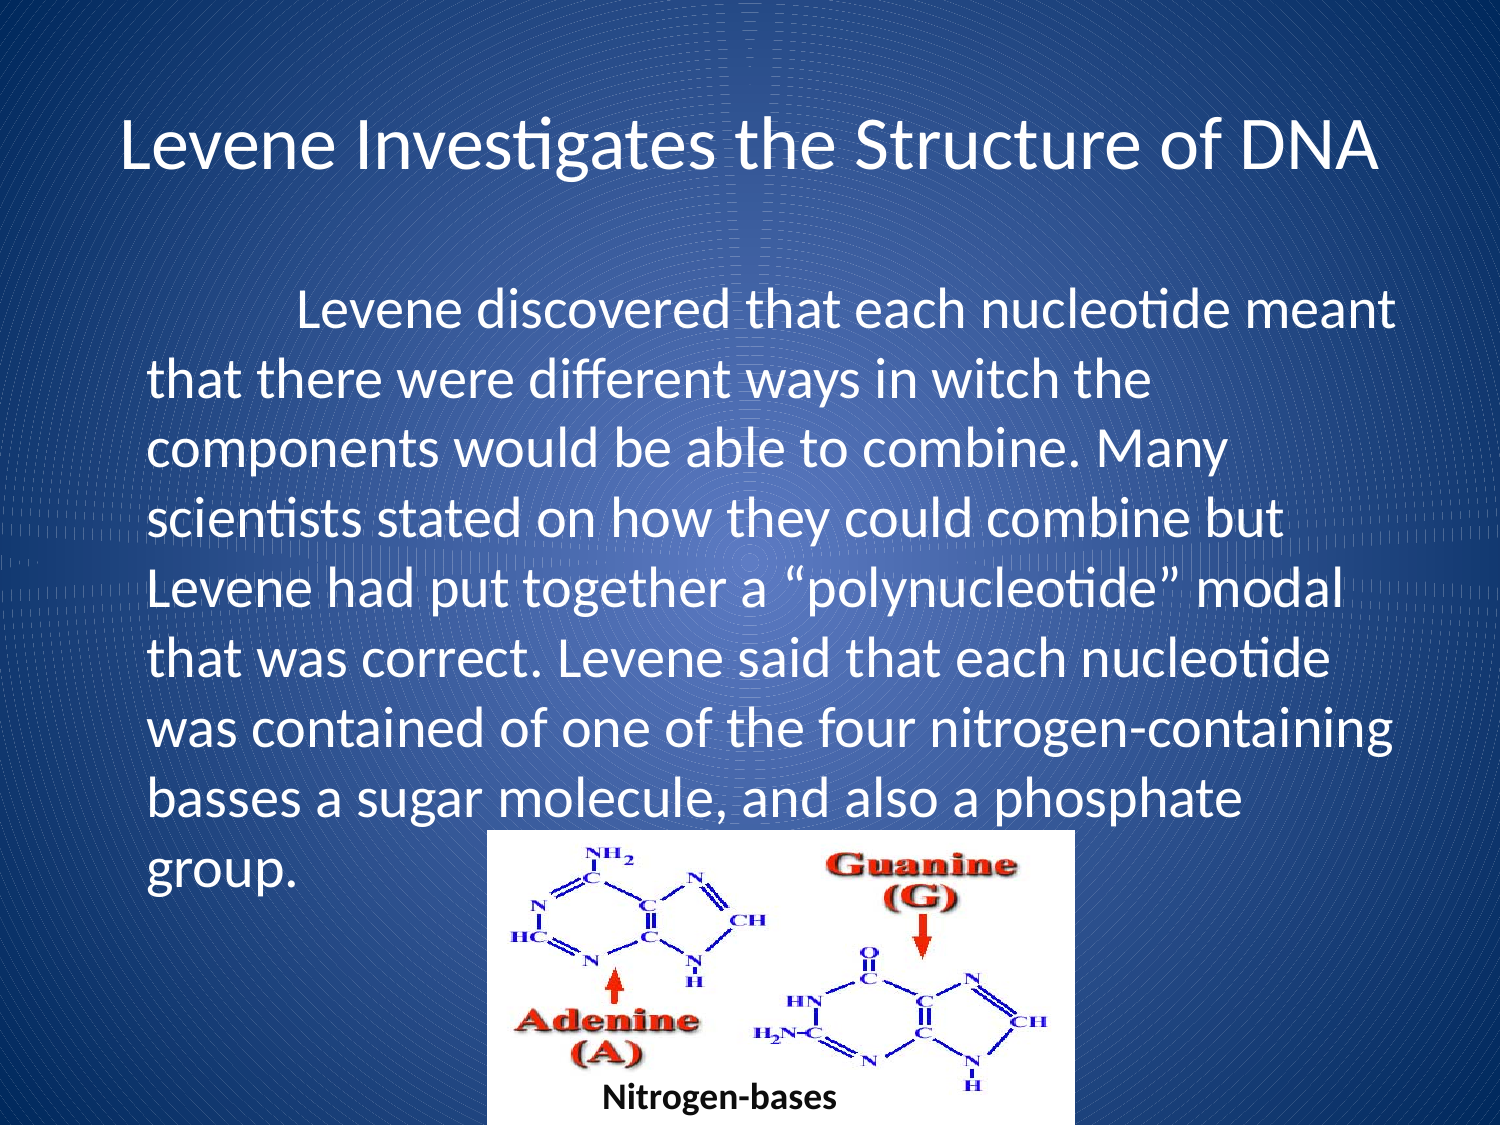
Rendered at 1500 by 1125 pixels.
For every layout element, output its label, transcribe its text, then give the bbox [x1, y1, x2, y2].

list Levene discovered that each nucleotide meant that there were different ways in witch the components would be able to combine. Many scientists stated on how they could combine but Levene had put together a “polynucleotide” modal that was correct. Levene said that each nucleotide was contained of one of the four nitrogen-containing basses a sugar molecule, and also a phosphate group. [75, 262, 1425, 1005]
picture [487, 830, 1076, 1125]
title Levene Investigates the Structure of DNA [75, 45, 1425, 233]
